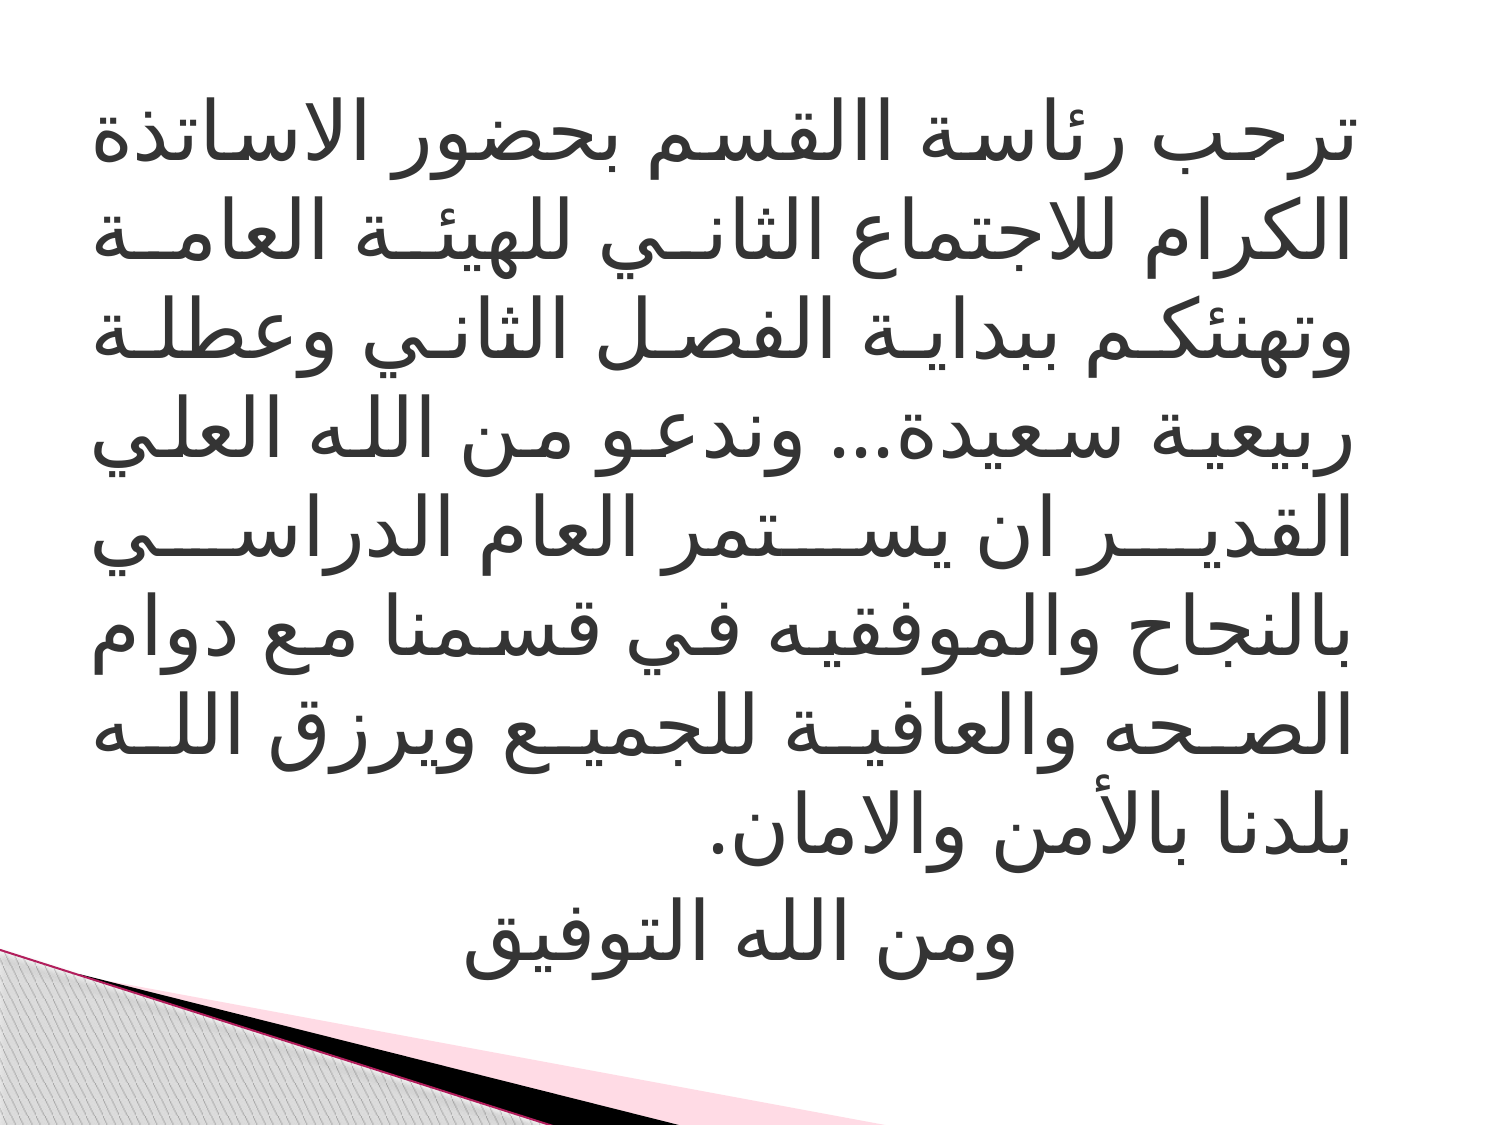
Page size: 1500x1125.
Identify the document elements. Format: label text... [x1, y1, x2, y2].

list ترحب رئاسة االقسم بحضور الاساتذة الكرام للاجتماع الثاني للهيئة العامة وتهنئكم ببداية الفصل الثاني وعطلة ربيعية سعيدة... وندعو من الله العلي القدير ان يستمر العام الدراسي بالنجاح والموفقيه في قسمنا مع دوام الصحه والعافية للجميع ويرزق الله بلدنا بالأمن والامان. ومن الله التوفيق [75, 70, 1425, 986]
